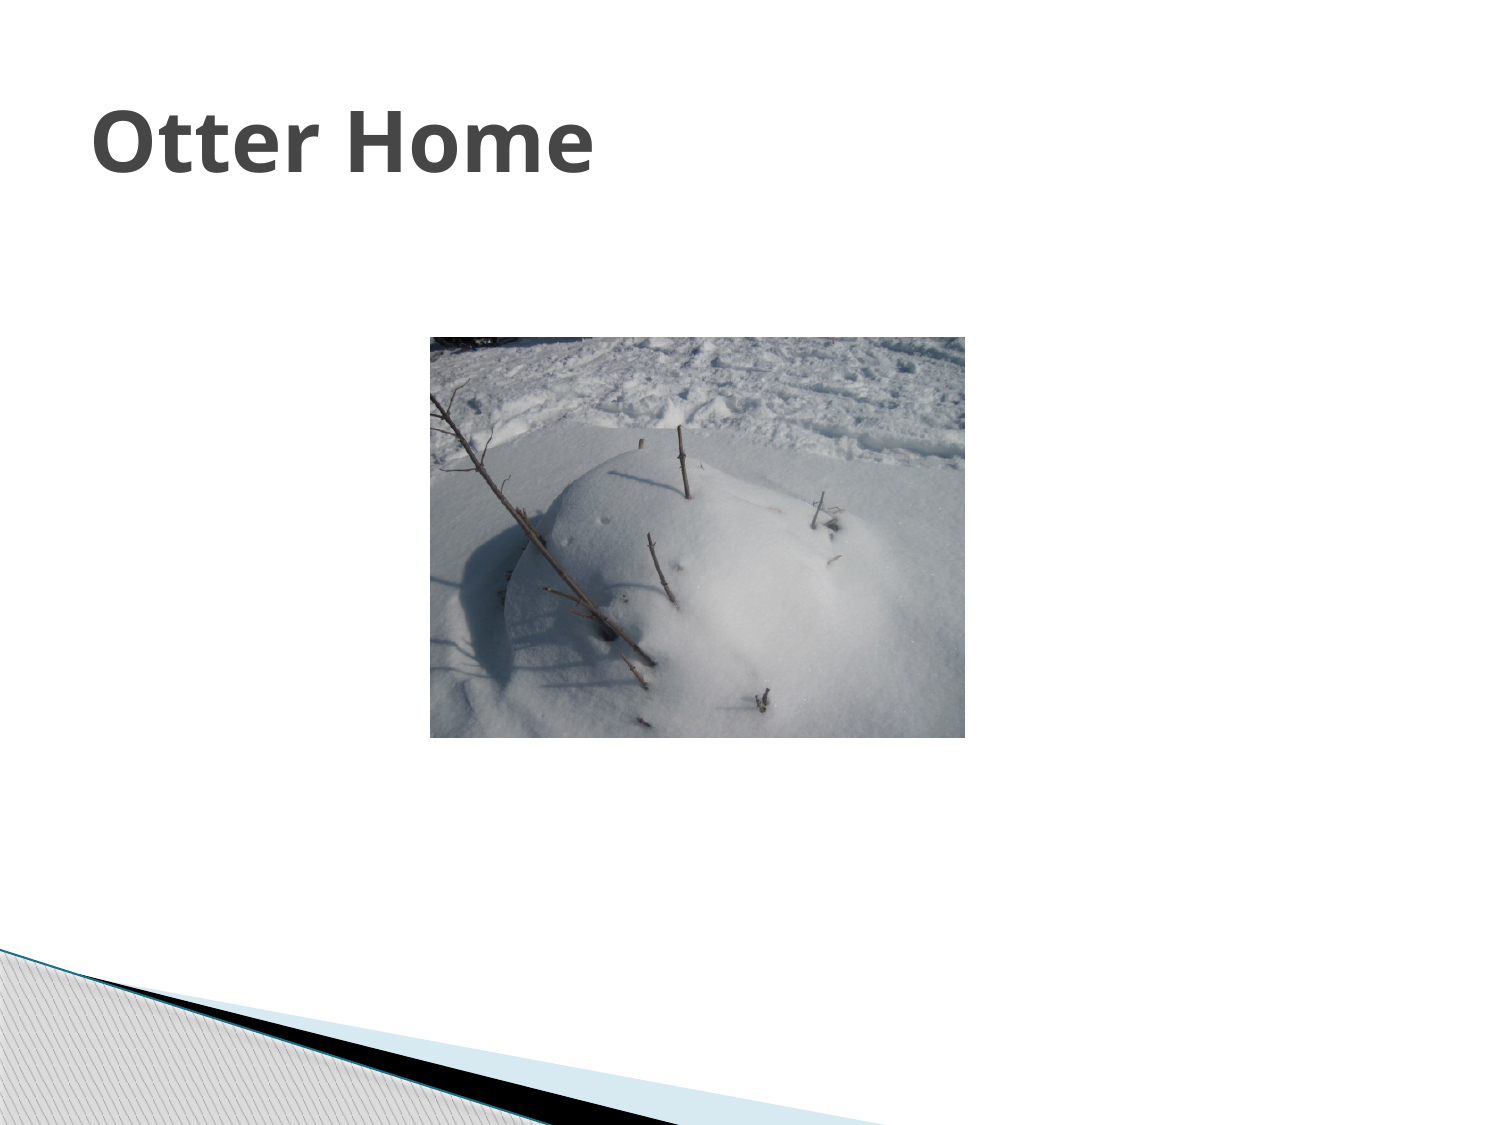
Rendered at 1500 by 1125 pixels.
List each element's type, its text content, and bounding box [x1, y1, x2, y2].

title Otter Home [75, 45, 1425, 233]
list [430, 337, 965, 739]
